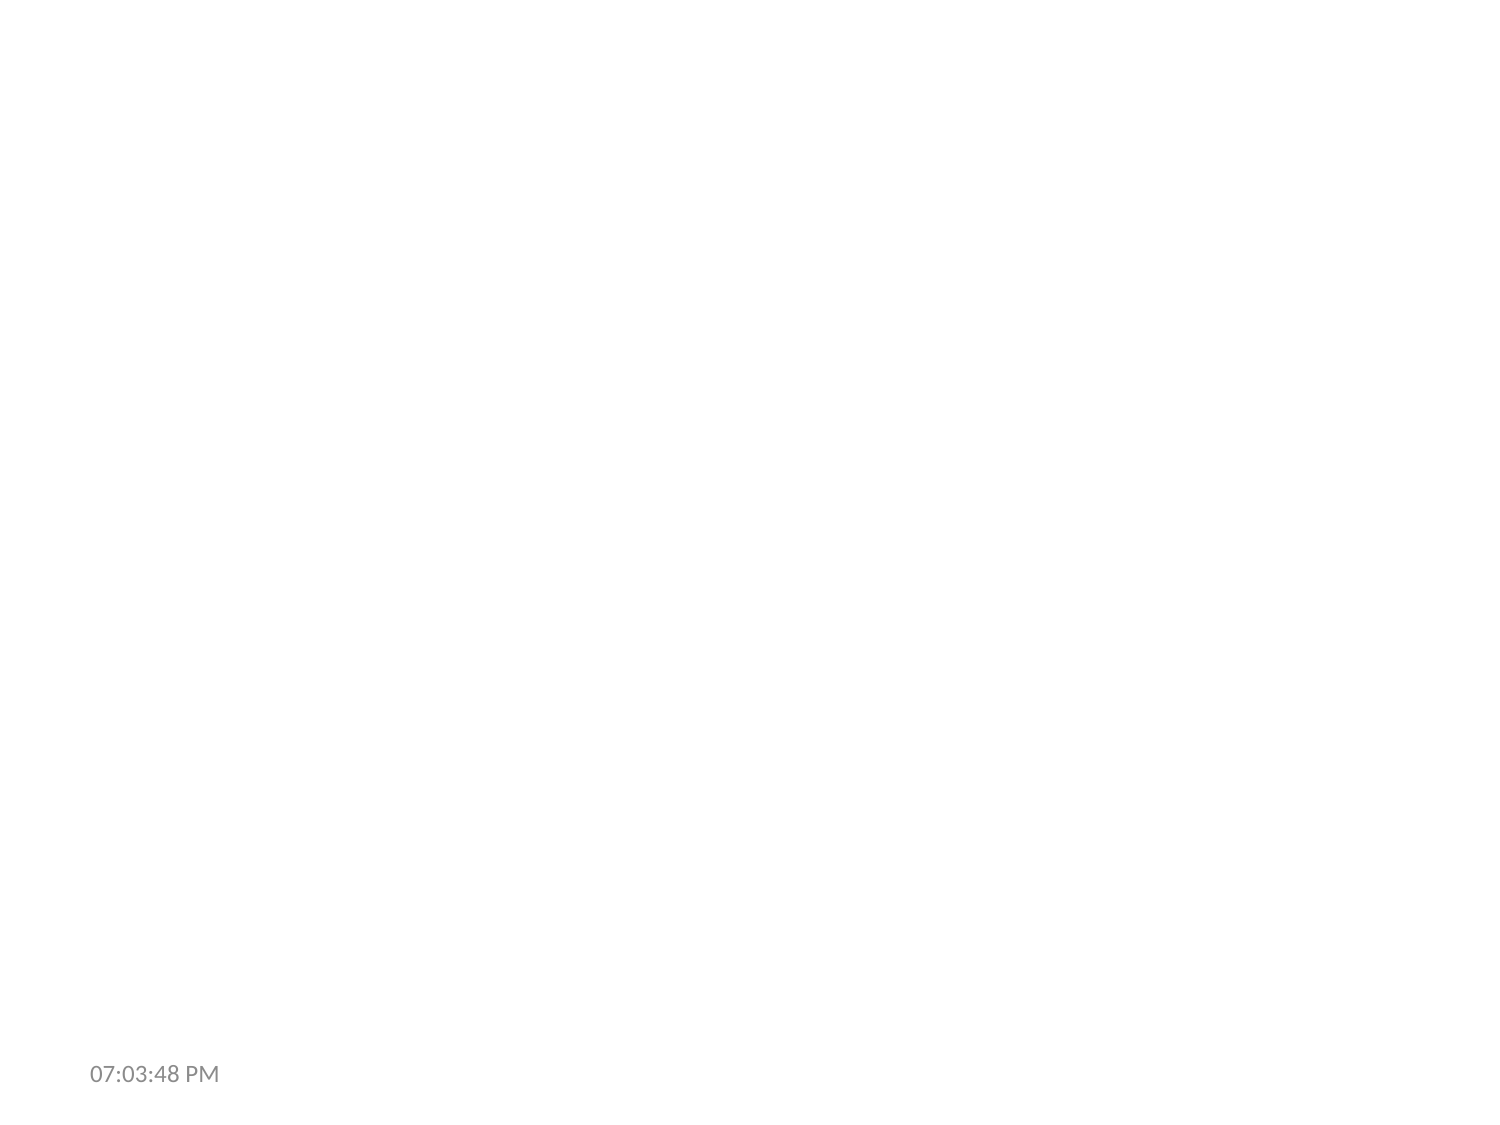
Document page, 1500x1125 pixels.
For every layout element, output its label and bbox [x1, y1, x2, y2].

slide_number [75, 1042, 425, 1103]
